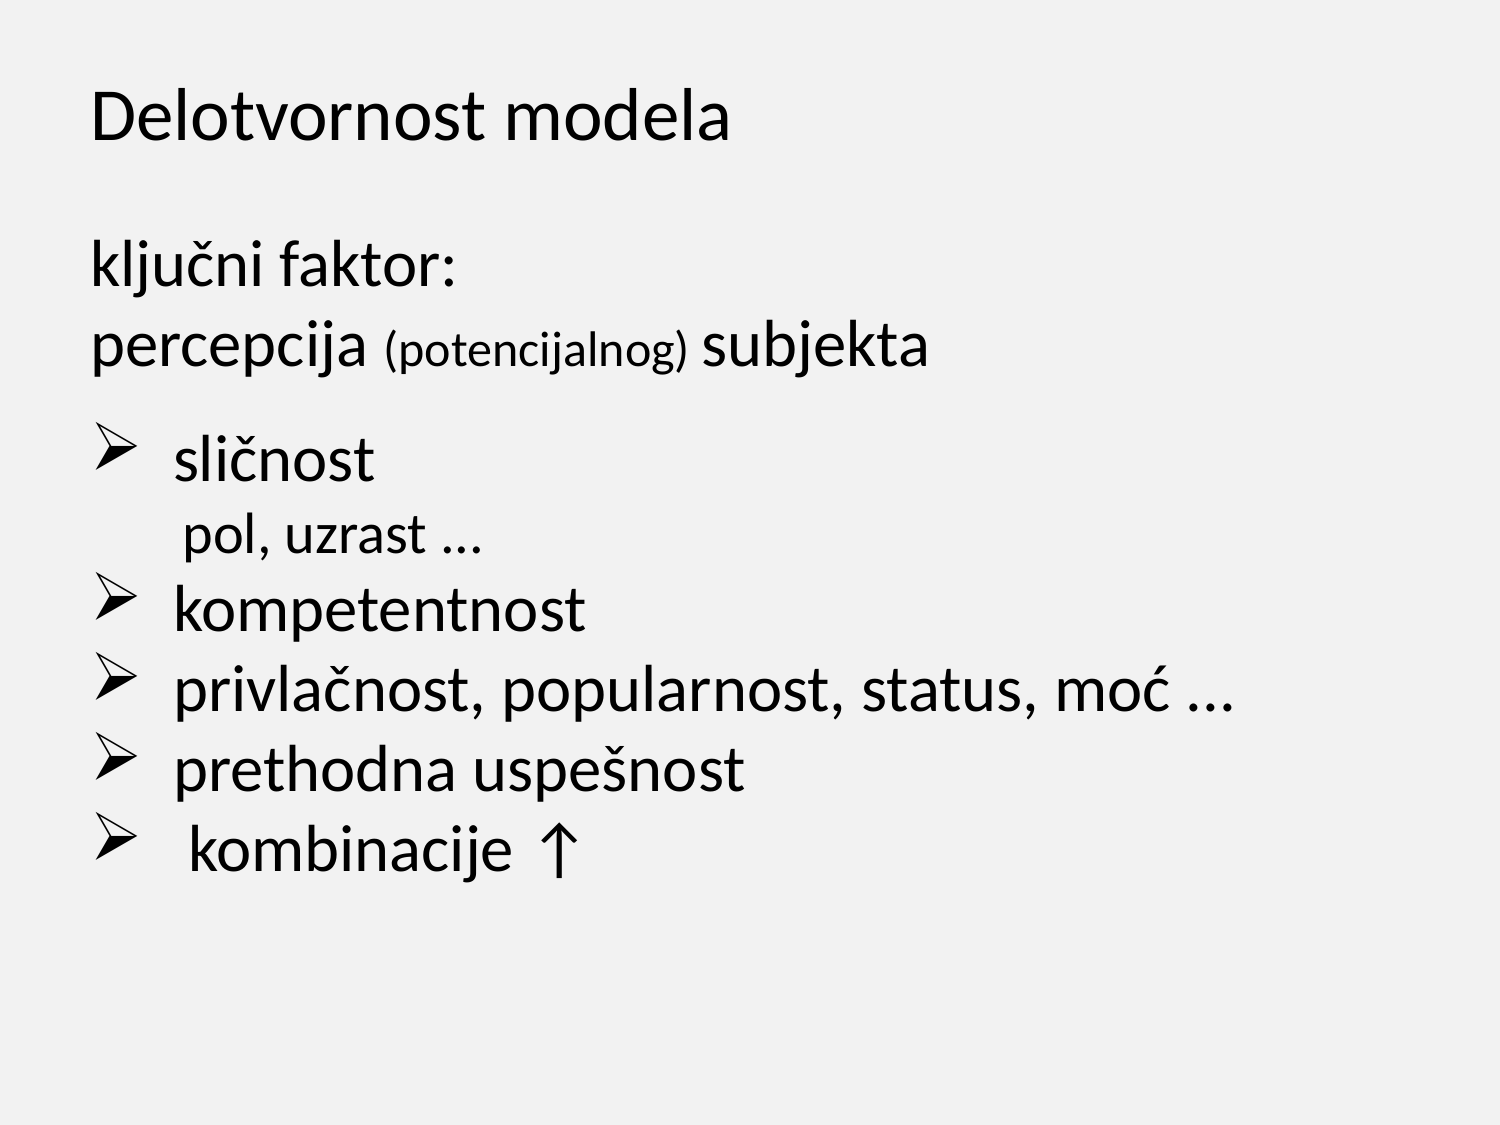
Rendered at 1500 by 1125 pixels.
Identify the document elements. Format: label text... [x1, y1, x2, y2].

title Delotvornost modela [75, 45, 1425, 175]
list ključni faktor: percepcija (potencijalnog) subjekta sličnost pol, uzrast ... kompetentnost privlačnost, popularnost, status, moć ... prethodna uspešnost kombinacije ↑ [75, 212, 1425, 1005]
